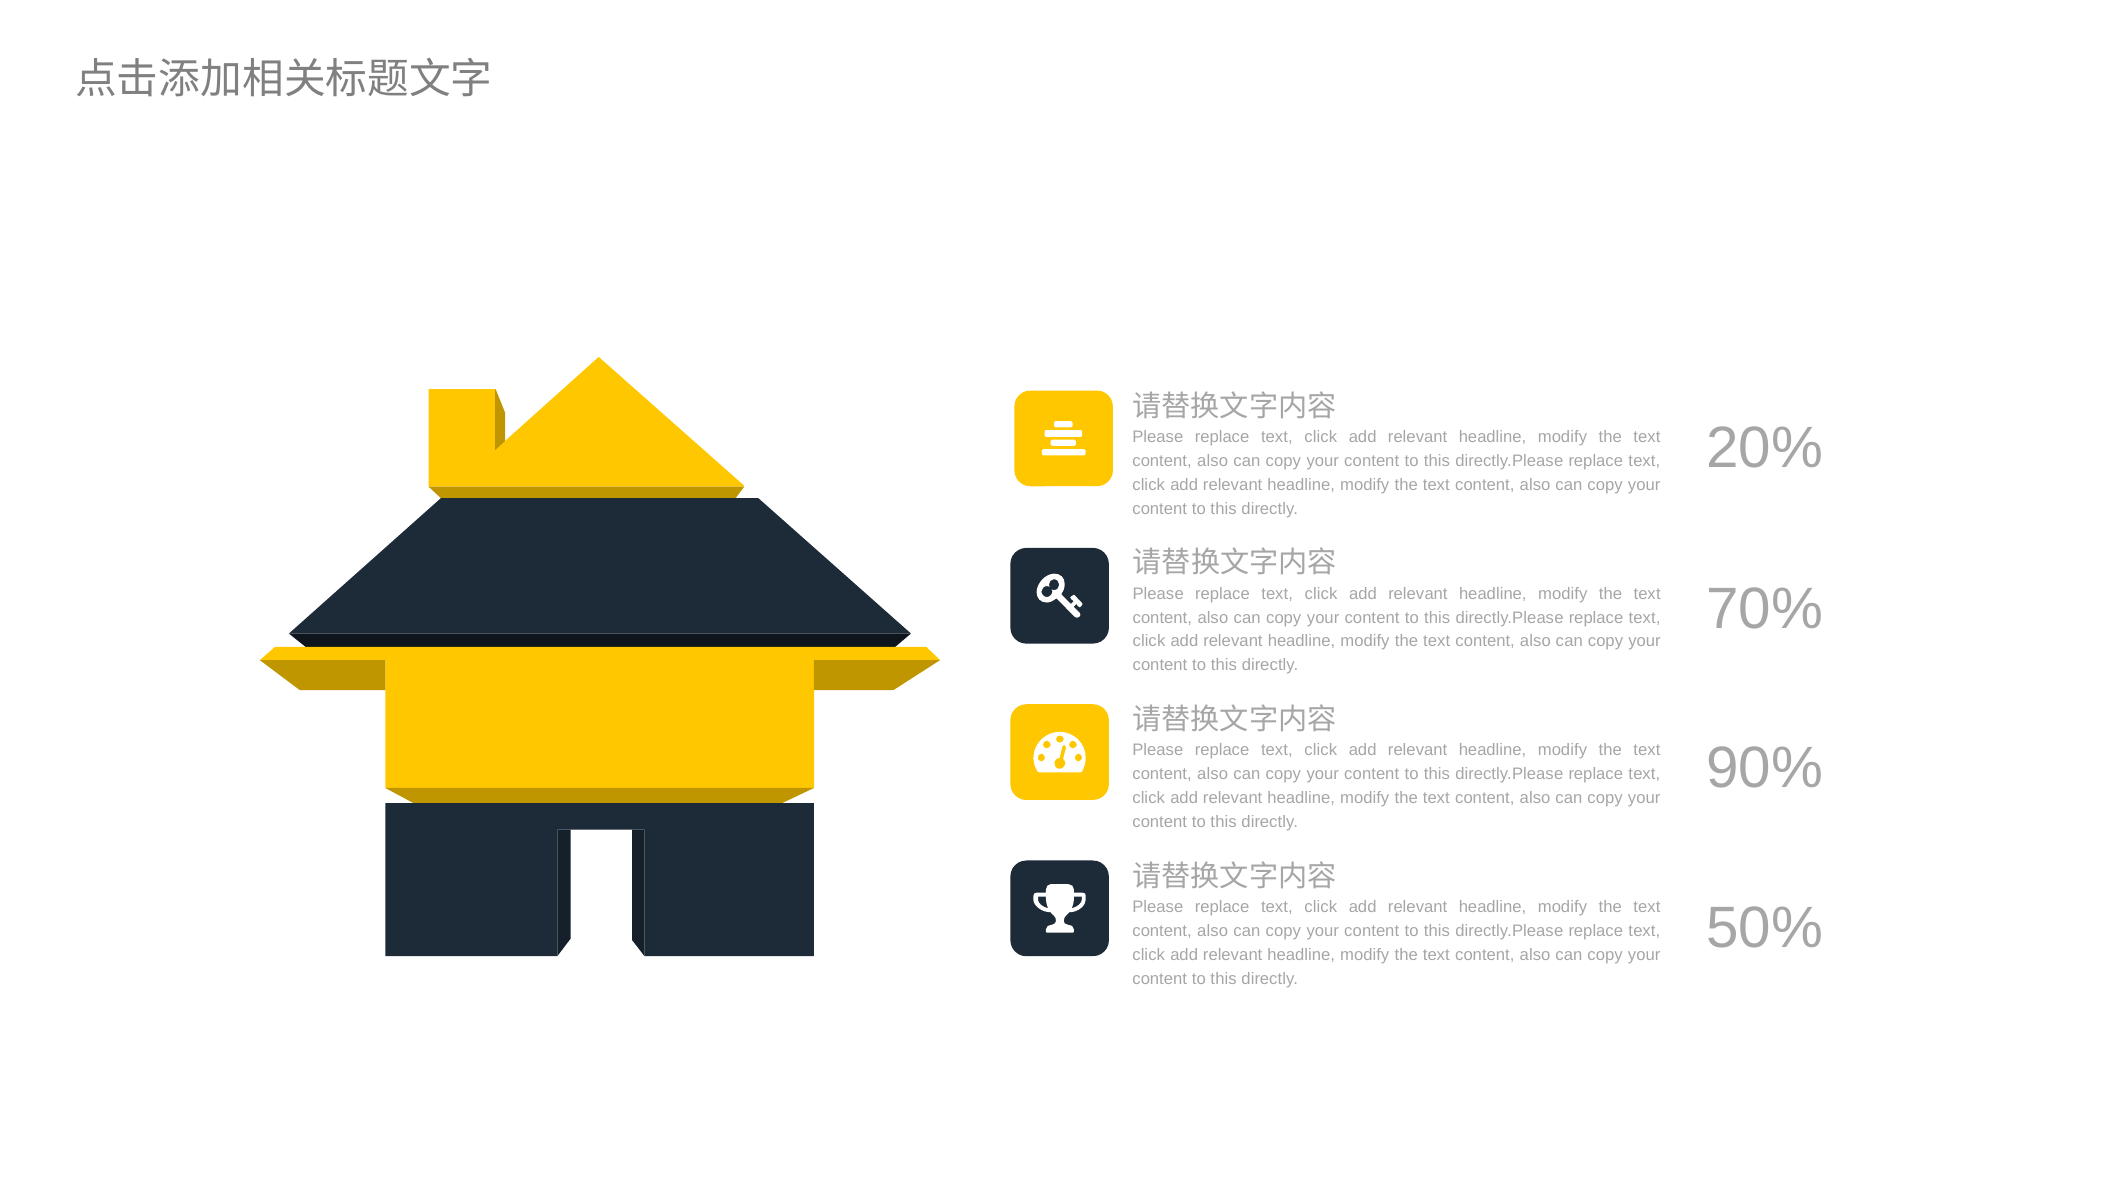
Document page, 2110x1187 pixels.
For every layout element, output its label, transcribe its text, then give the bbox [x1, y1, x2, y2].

text_box 90% [1706, 715, 1824, 800]
text_box 请替换文字内容 Please replace text, click add relevant headline, modify the text content, also can copy your content to this directly.Please replace text, click add relevant headline, modify the text content, also can copy your content to this directly. [1132, 849, 1662, 988]
text_box 点击添加相关标题文字 [59, 44, 563, 107]
text_box 50% [1706, 874, 1824, 959]
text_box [428, 356, 745, 498]
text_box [385, 803, 814, 957]
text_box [1010, 860, 1109, 957]
text_box 70% [1706, 555, 1824, 640]
text_box 请替换文字内容 Please replace text, click add relevant headline, modify the text content, also can copy your content to this directly.Please replace text, click add relevant headline, modify the text content, also can copy your content to this directly. [1132, 379, 1662, 518]
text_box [1010, 704, 1109, 800]
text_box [259, 646, 941, 804]
text_box 20% [1706, 395, 1824, 480]
text_box 请替换文字内容 Please replace text, click add relevant headline, modify the text content, also can copy your content to this directly.Please replace text, click add relevant headline, modify the text content, also can copy your content to this directly. [1132, 693, 1662, 831]
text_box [1010, 547, 1109, 644]
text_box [288, 498, 911, 646]
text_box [1014, 390, 1113, 487]
text_box 请替换文字内容 Please replace text, click add relevant headline, modify the text content, also can copy your content to this directly.Please replace text, click add relevant headline, modify the text content, also can copy your content to this directly. [1132, 536, 1662, 675]
